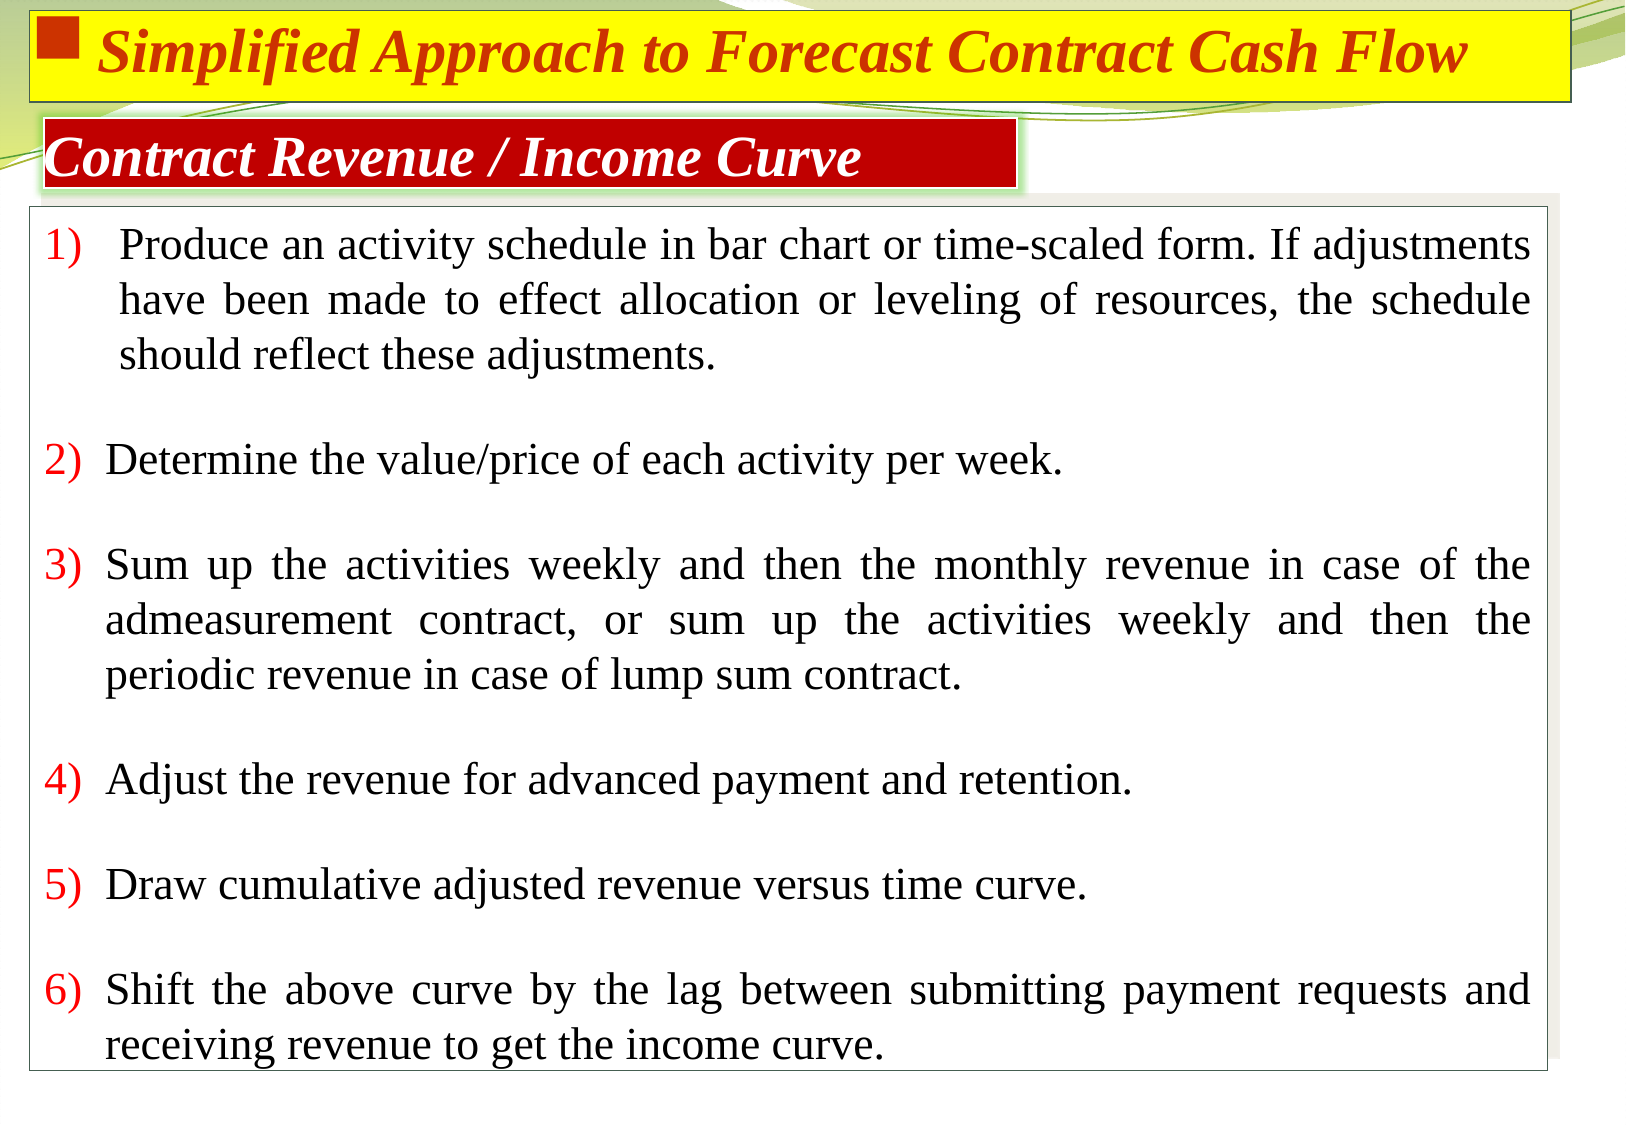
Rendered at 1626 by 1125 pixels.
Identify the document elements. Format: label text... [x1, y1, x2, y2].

text_box Contract Revenue / Income Curve [43, 117, 1018, 188]
text_box Simplified Approach to Forecast Contract Cash Flow [29, 10, 1571, 103]
list Produce an activity schedule in bar chart or time-scaled form. If adjustments have been made to effect allocation or leveling of resources, the schedule should reflect these adjustments. Determine the value/price of each activity per week. Sum up the activities weekly and then the monthly revenue in case of the admeasurement contract, or sum up the activities weekly and then the periodic revenue in case of lump sum contract. Adjust the revenue for advanced payment and retention. Draw cumulative adjusted revenue versus time curve. Shift the above curve by the lag between submitting payment requests and receiving revenue to get the income curve. [29, 206, 1548, 1071]
